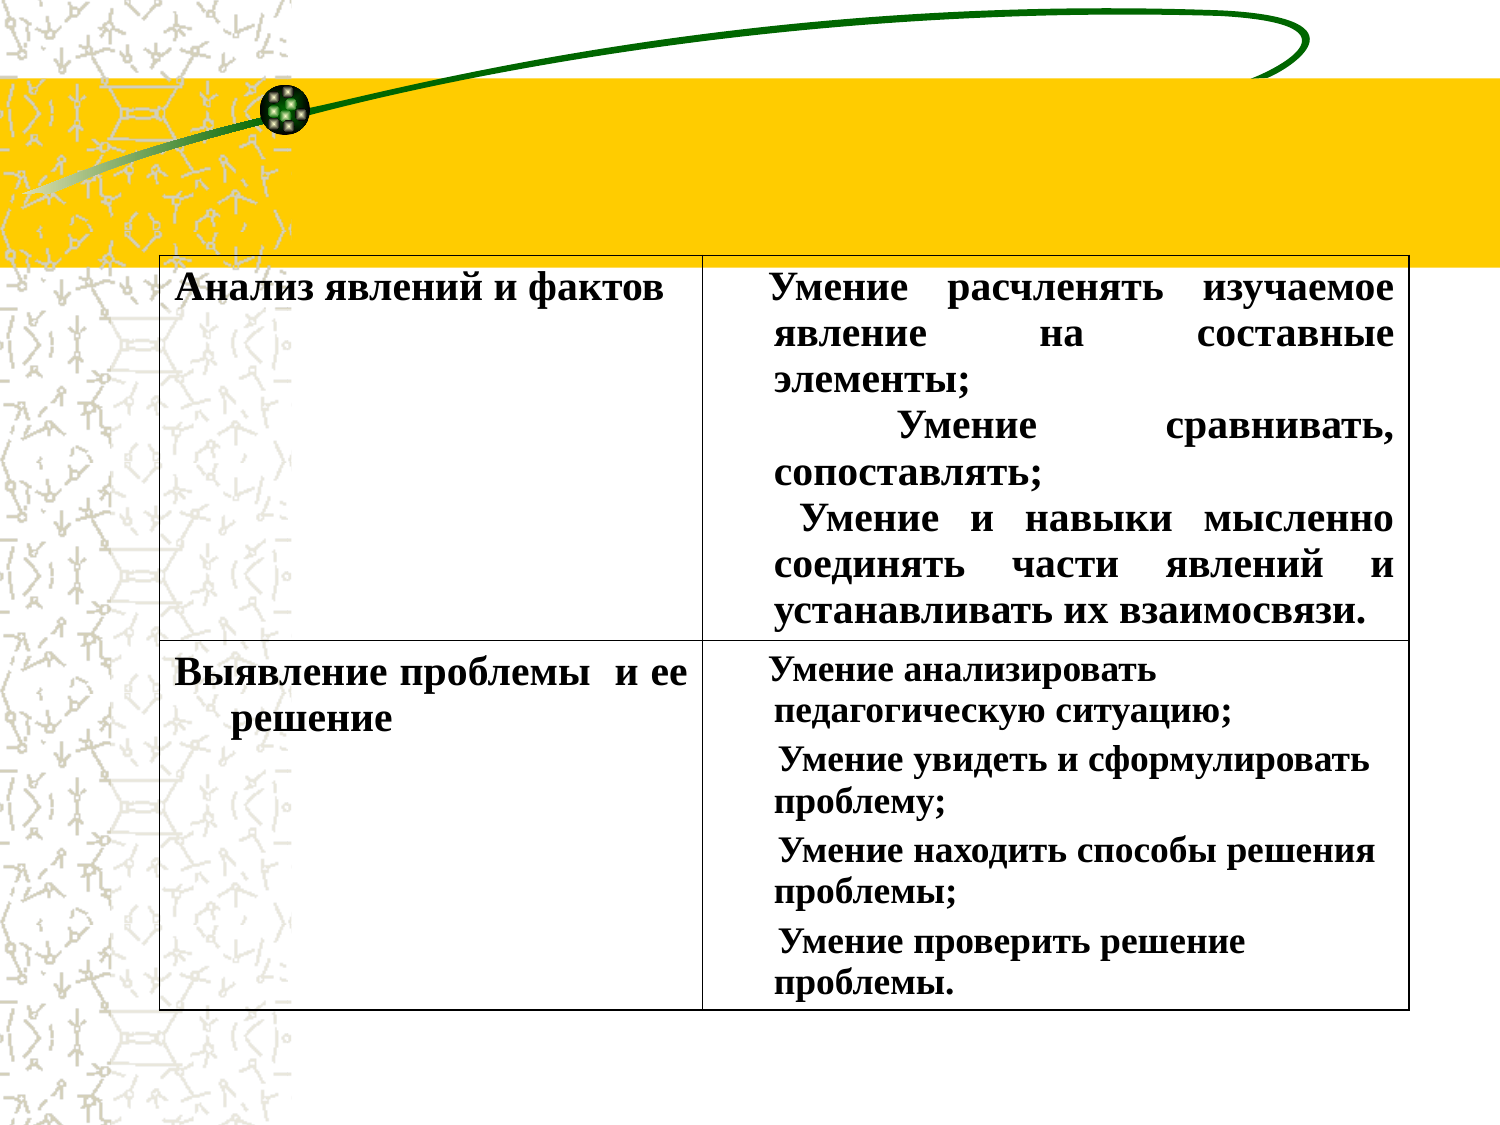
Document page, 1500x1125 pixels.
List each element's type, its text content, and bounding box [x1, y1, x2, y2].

table_cell Выявление проблемы и ее решение [160, 641, 702, 1009]
table_header Анализ явлений и фактов [160, 256, 702, 640]
picture [0, 0, 292, 1125]
table_cell Умение анализировать педагогическую ситуацию; Умение увидеть и сформулировать проблему; Умение находить способы решения проблемы; Умение проверить решение проблемы. [703, 641, 1408, 1009]
table_header Умение расчленять изучаемое явление на составные элементы; Умение сравнивать, сопоставлять; Умение и навыки мысленно соединять части явлений и устанавливать их взаимосвязи. [703, 256, 1408, 640]
